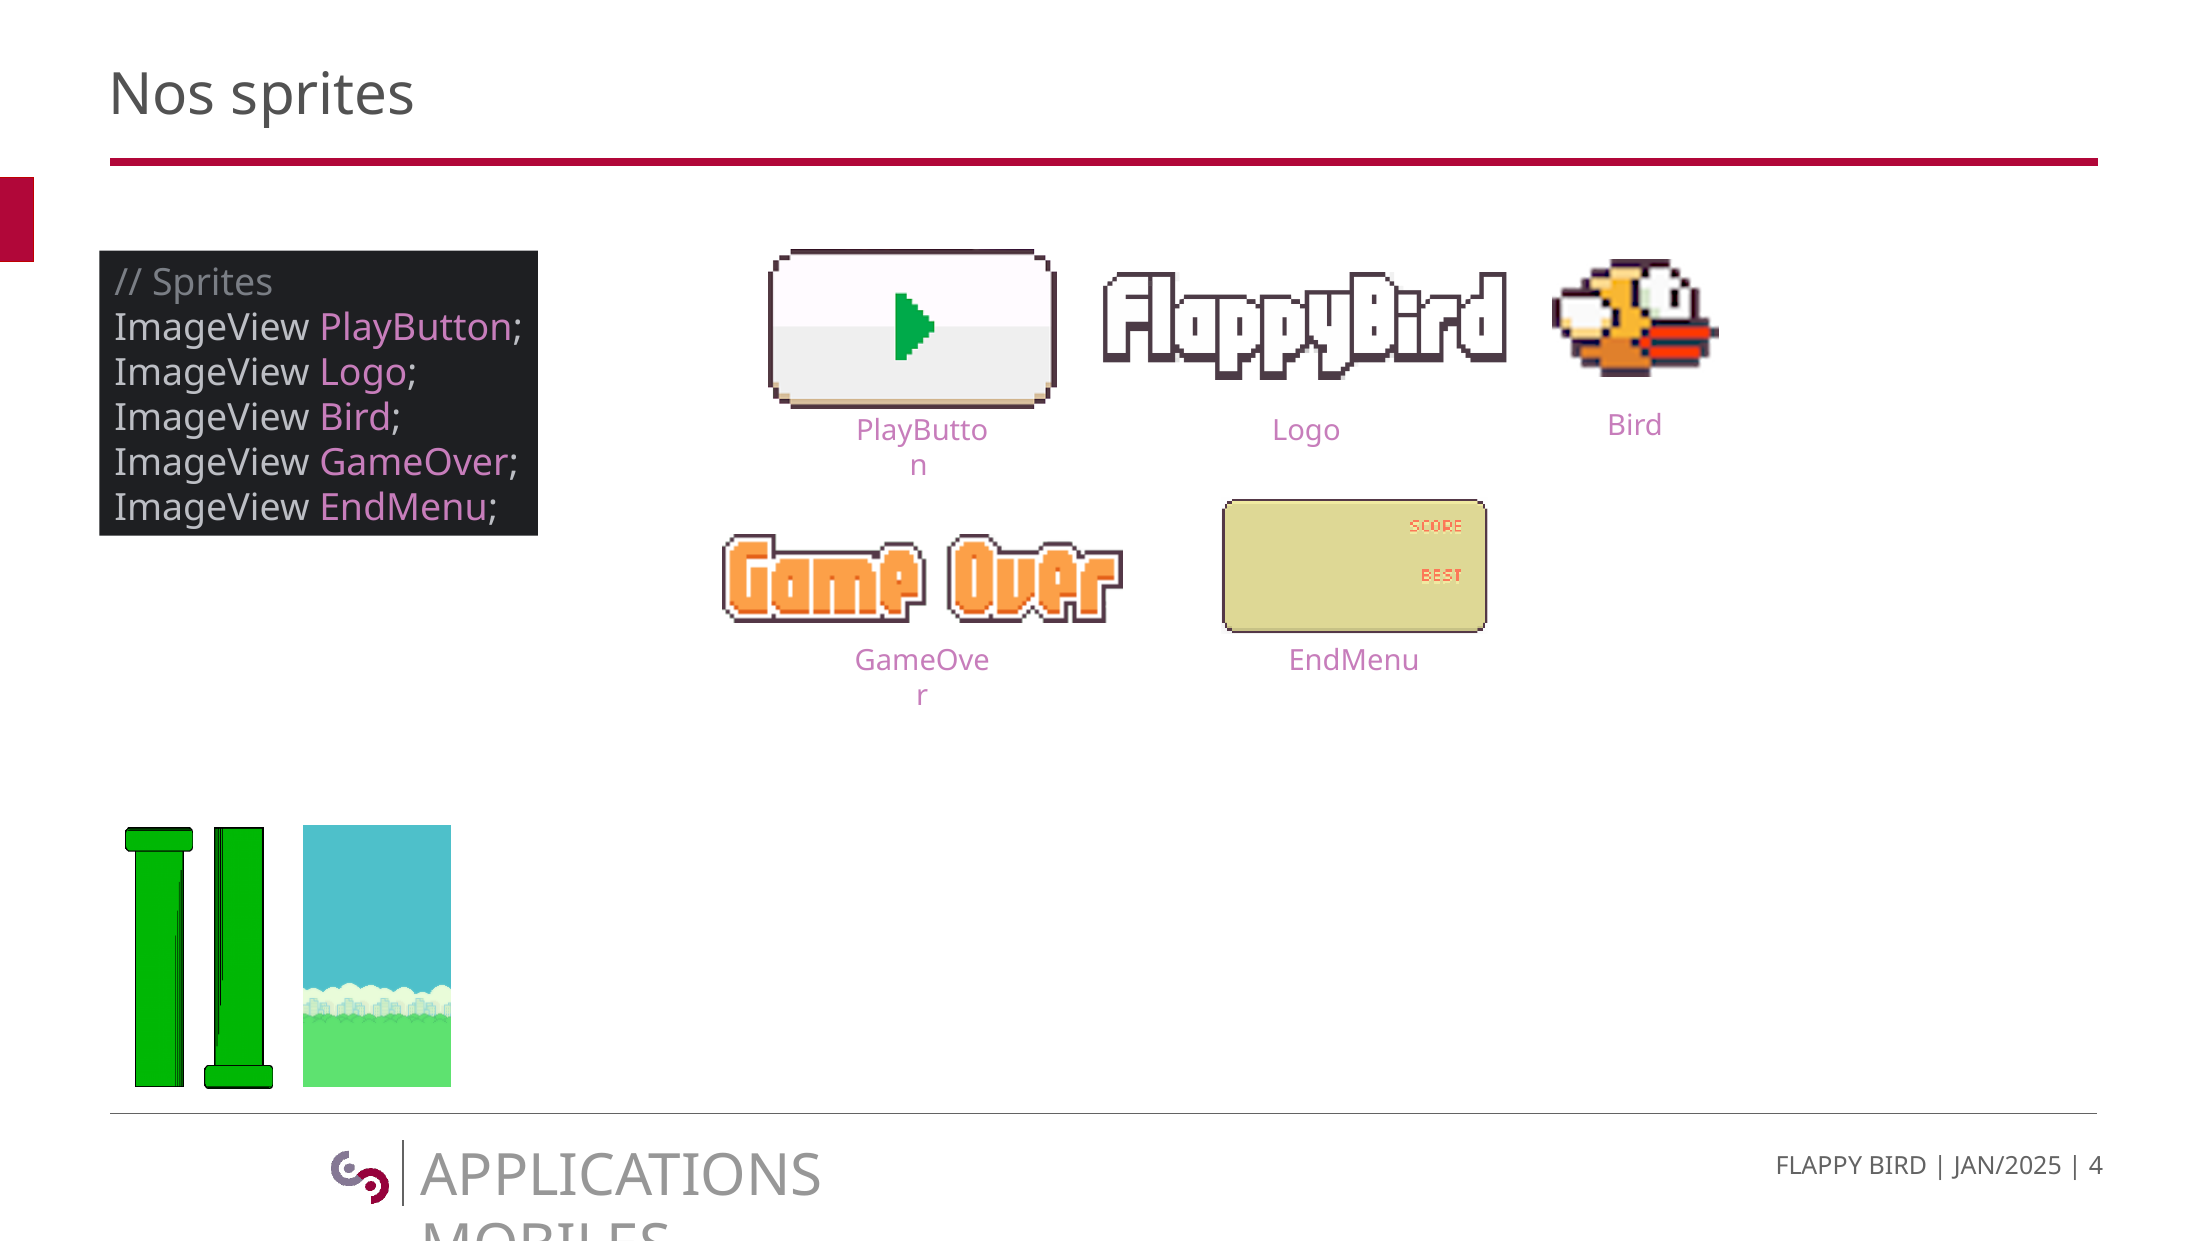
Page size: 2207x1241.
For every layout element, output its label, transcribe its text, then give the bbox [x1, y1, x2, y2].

text_box GameOver [835, 634, 1010, 719]
picture [768, 248, 1057, 410]
picture [1075, 245, 1533, 407]
text_box // Sprites ImageView PlayButton; ImageView Logo; ImageView Bird; ImageView GameOver; ImageView EndMenu; [99, 250, 538, 536]
picture [311, 1141, 404, 1211]
text_box EndMenu [1267, 642, 1442, 684]
slide_number FLAPPY BIRD | JAN/2025 | 4 [878, 1149, 2104, 1180]
picture [1551, 259, 1719, 377]
text_box Logo [1219, 416, 1394, 454]
picture [303, 825, 451, 1087]
text_box PlayButton [835, 416, 1010, 489]
picture [721, 534, 1123, 623]
text_box Bird [1548, 398, 1723, 449]
picture [1220, 496, 1488, 634]
picture [204, 827, 273, 1089]
picture [124, 827, 193, 1087]
title Nos sprites [108, 56, 2098, 127]
